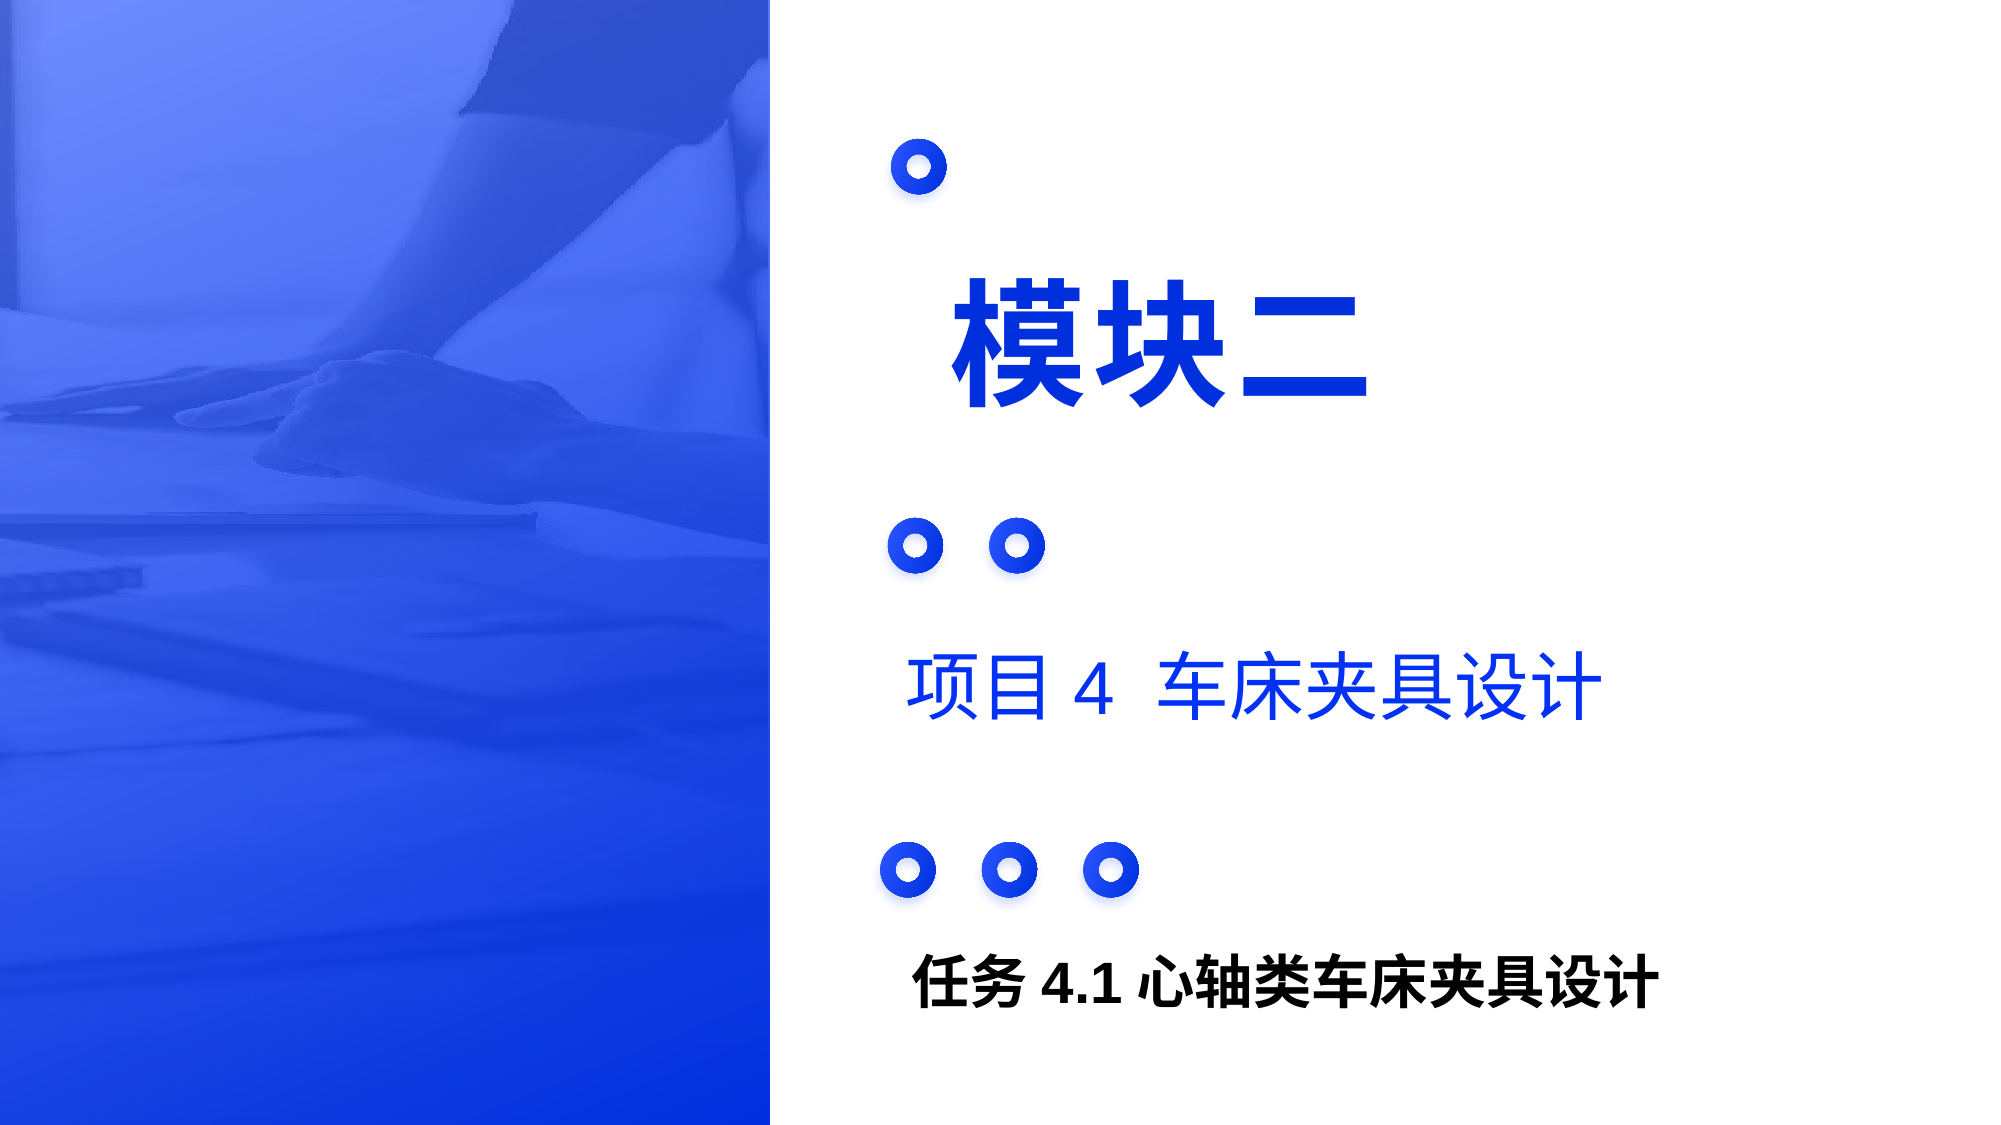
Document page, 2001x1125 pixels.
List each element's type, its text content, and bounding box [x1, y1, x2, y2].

text_box [980, 841, 1039, 899]
text_box [879, 841, 937, 899]
text_box 任务4.1心轴类车床夹具设计 [896, 938, 1881, 1023]
text_box [1082, 841, 1140, 899]
text_box [886, 516, 945, 575]
text_box [890, 137, 948, 196]
text_box 模块二 [934, 250, 1703, 369]
text_box [988, 516, 1046, 575]
text_box 项目4 车床夹具设计 [890, 587, 1847, 913]
picture [0, 0, 768, 1125]
